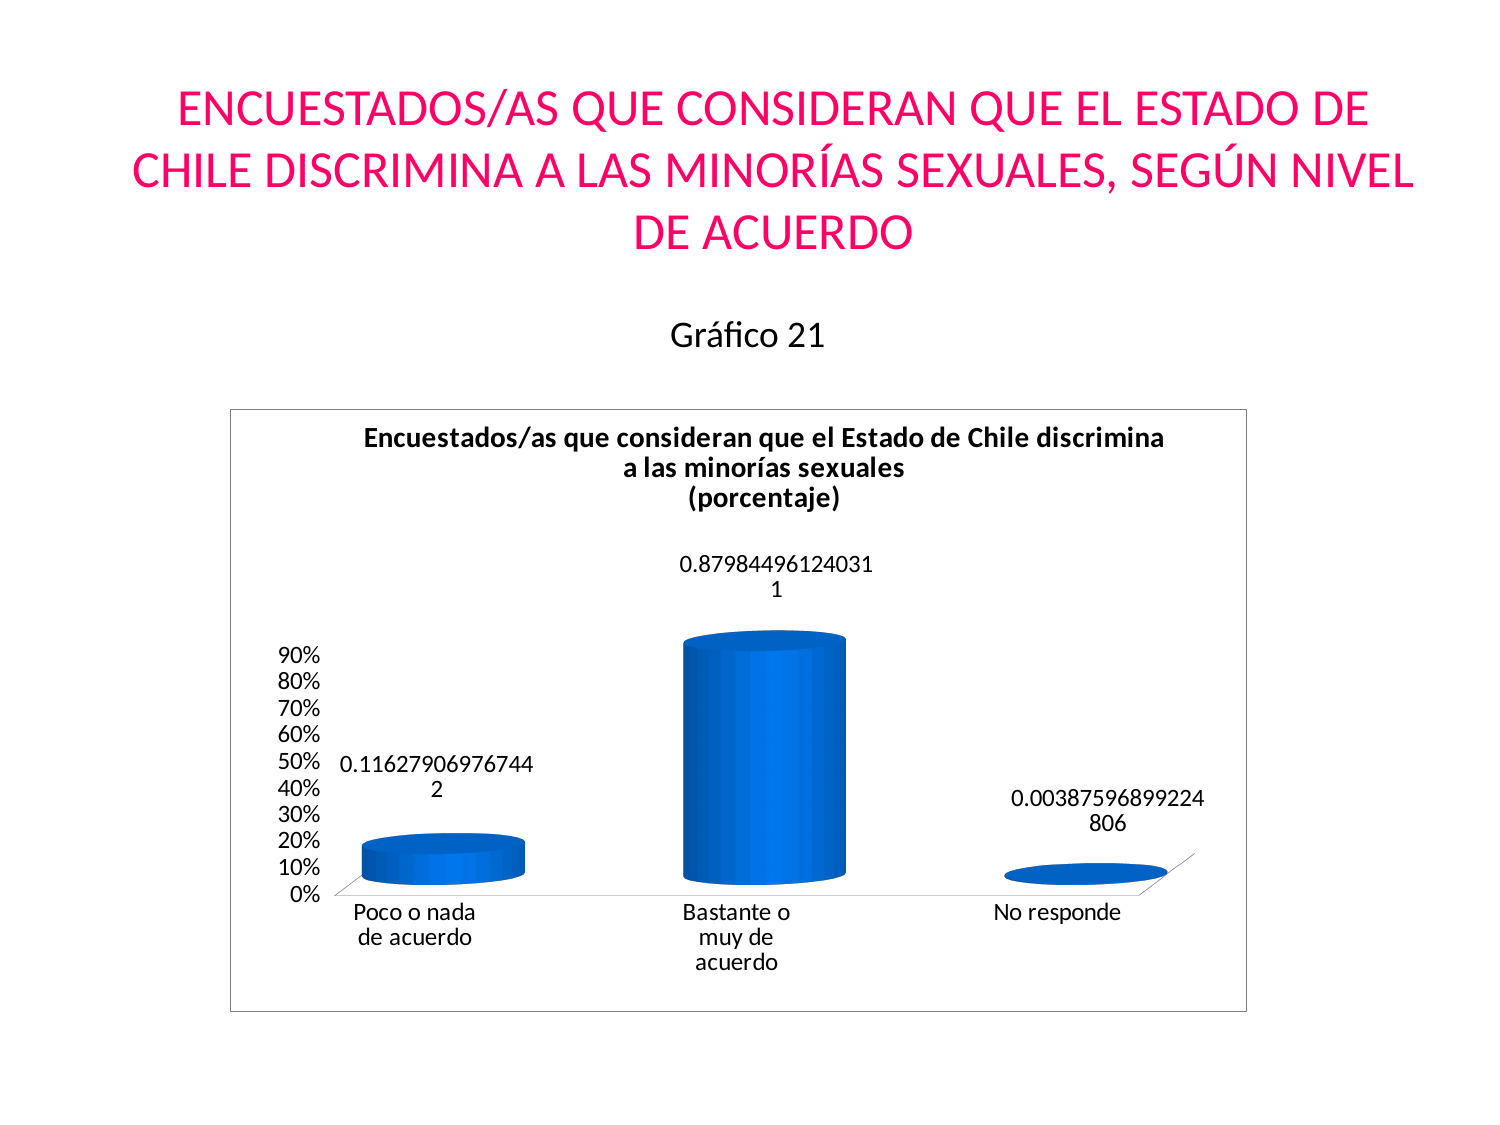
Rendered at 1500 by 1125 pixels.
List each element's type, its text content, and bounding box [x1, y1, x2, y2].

text_box Gráfico 21 [655, 302, 868, 363]
chart [229, 408, 1247, 1012]
text_box ENCUESTADOS/AS QUE CONSIDERAN QUE EL ESTADO DE CHILE DISCRIMINA A LAS MINORÍAS SEXUALES, SEGÚN NIVEL DE ACUERDO [100, 113, 1447, 220]
